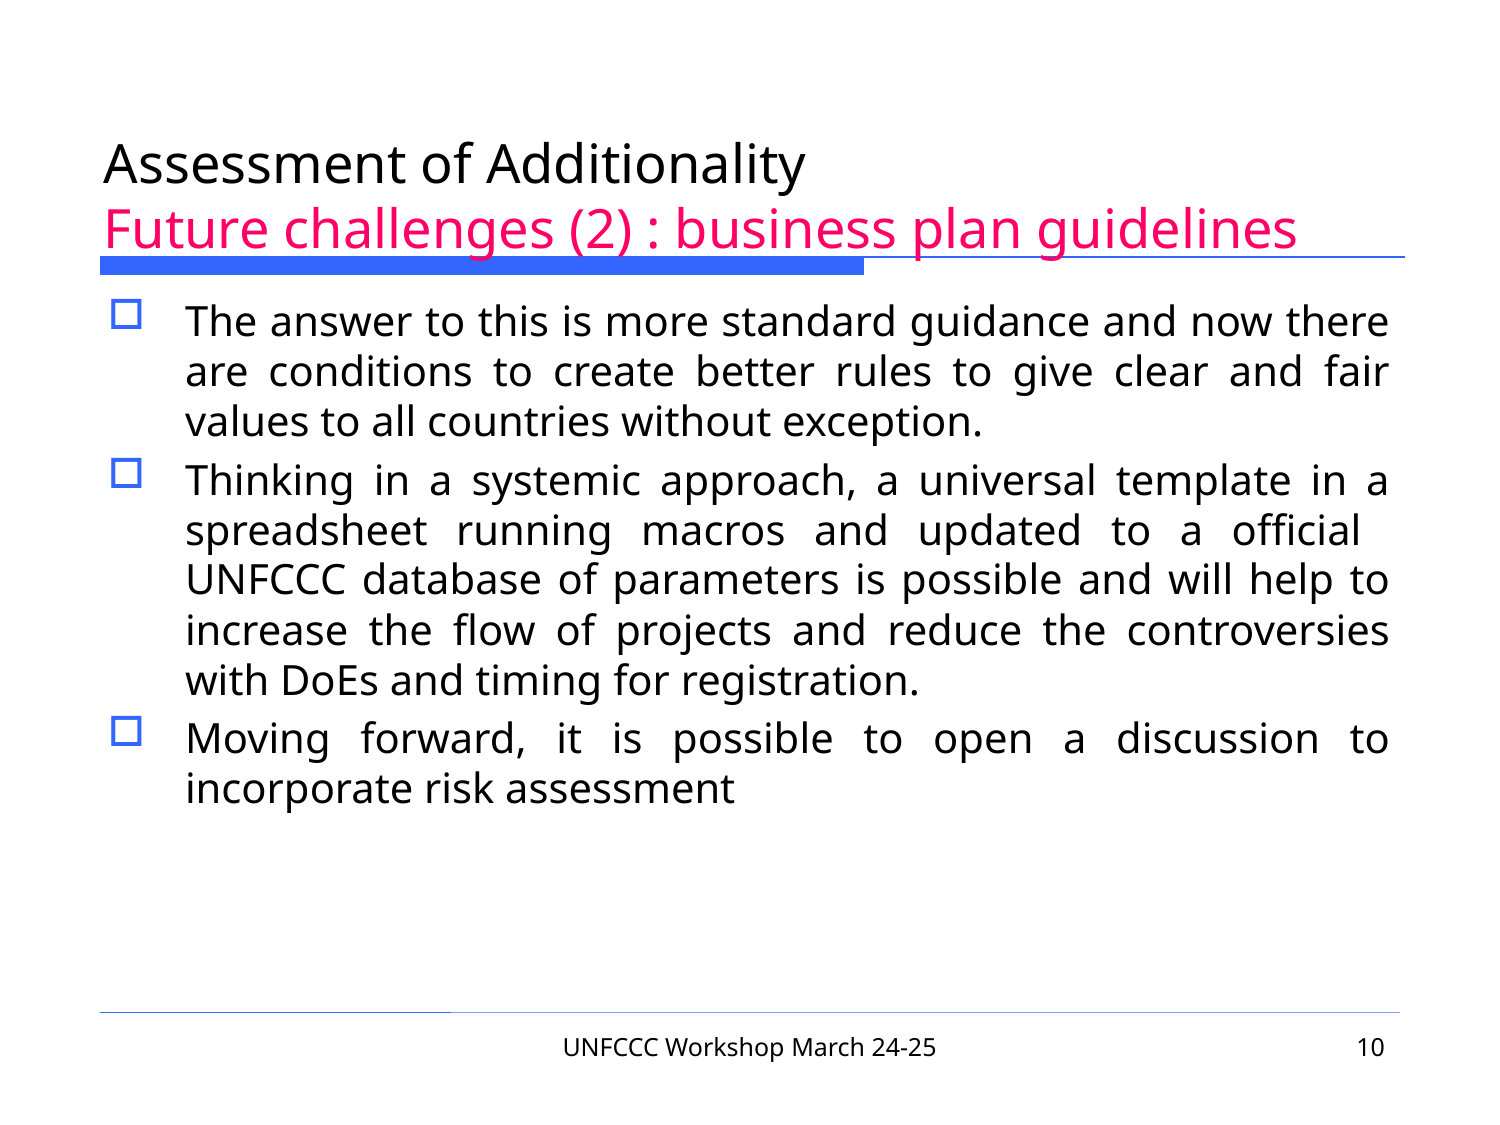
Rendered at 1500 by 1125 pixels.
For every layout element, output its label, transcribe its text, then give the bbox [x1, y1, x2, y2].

list The answer to this is more standard guidance and now there are conditions to create better rules to give clear and fair values to all countries without exception. Thinking in a systemic approach, a universal template in a spreadsheet running macros and updated to a official UNFCCC database of parameters is possible and will help to increase the flow of projects and reduce the controversies with DoEs and timing for registration. Moving forward, it is possible to open a discussion to incorporate risk assessment [92, 287, 1406, 988]
title Assessment of Additionality Future challenges (2) : business plan guidelines [88, 83, 1500, 268]
slide_number 10 [1074, 1024, 1401, 1103]
footer UNFCCC Workshop March 24-25 [512, 1024, 988, 1103]
